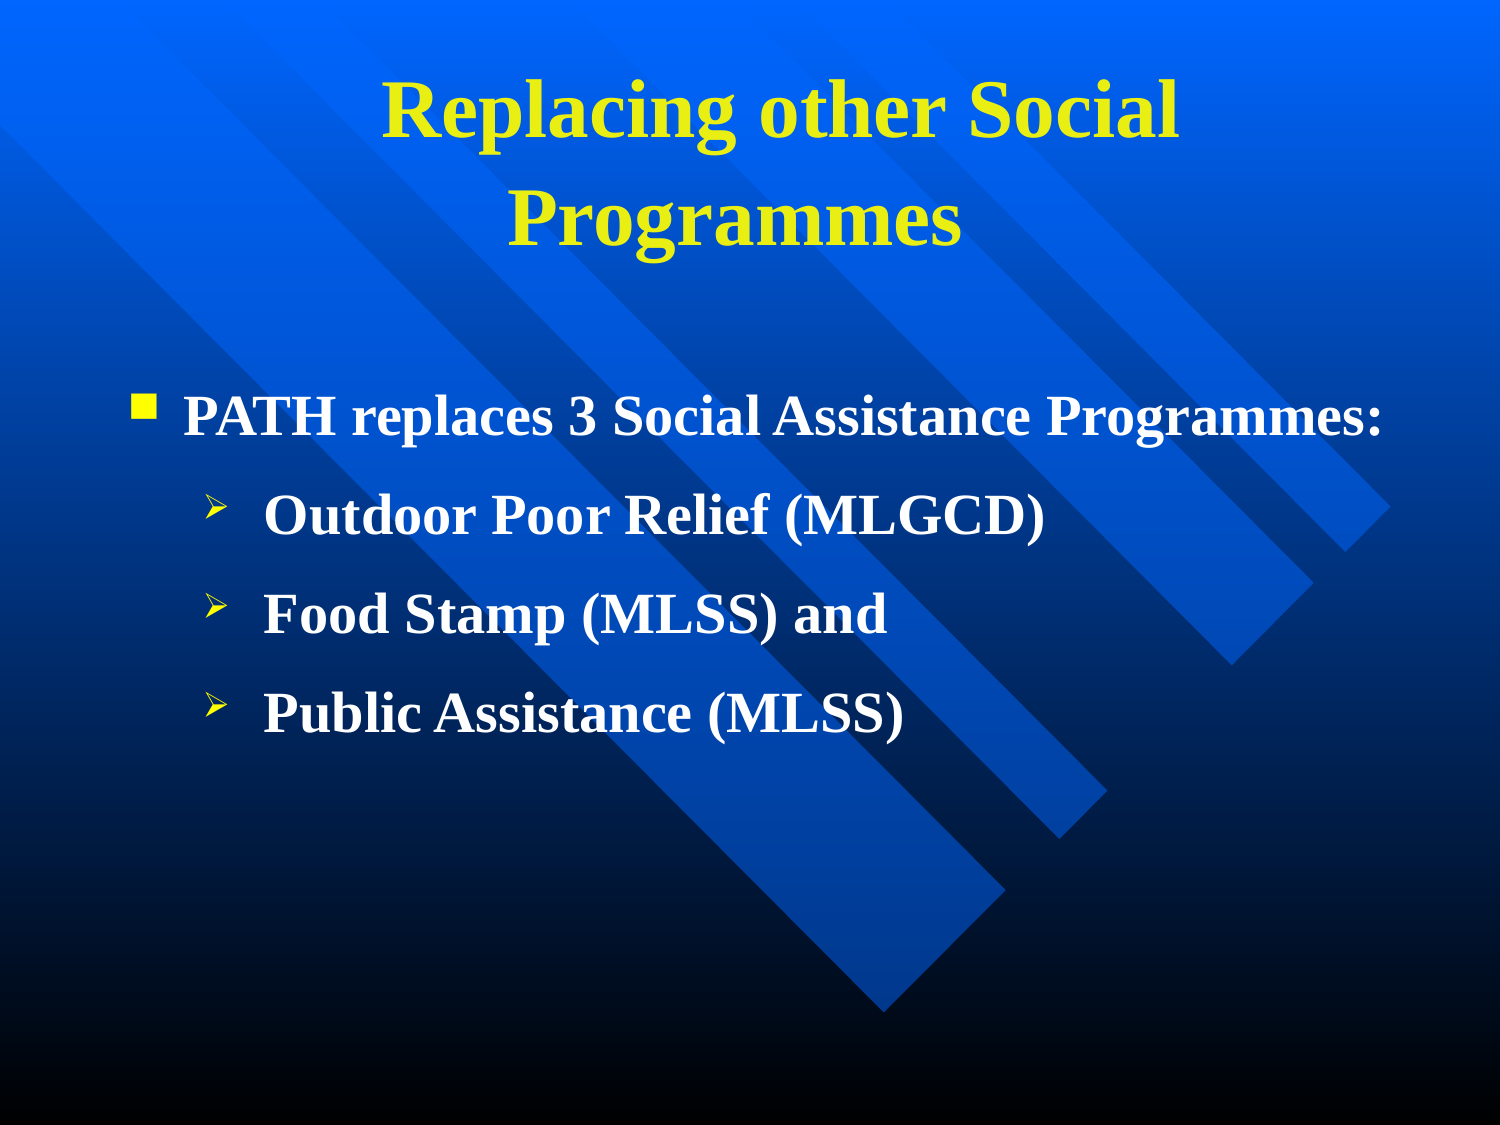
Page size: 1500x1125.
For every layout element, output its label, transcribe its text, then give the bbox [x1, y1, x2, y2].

title Replacing other Social Programmes [199, 49, 1363, 268]
list PATH replaces 3 Social Assistance Programmes: Outdoor Poor Relief (MLGCD) Food Stamp (MLSS) and Public Assistance (MLSS) [111, 311, 1438, 1051]
